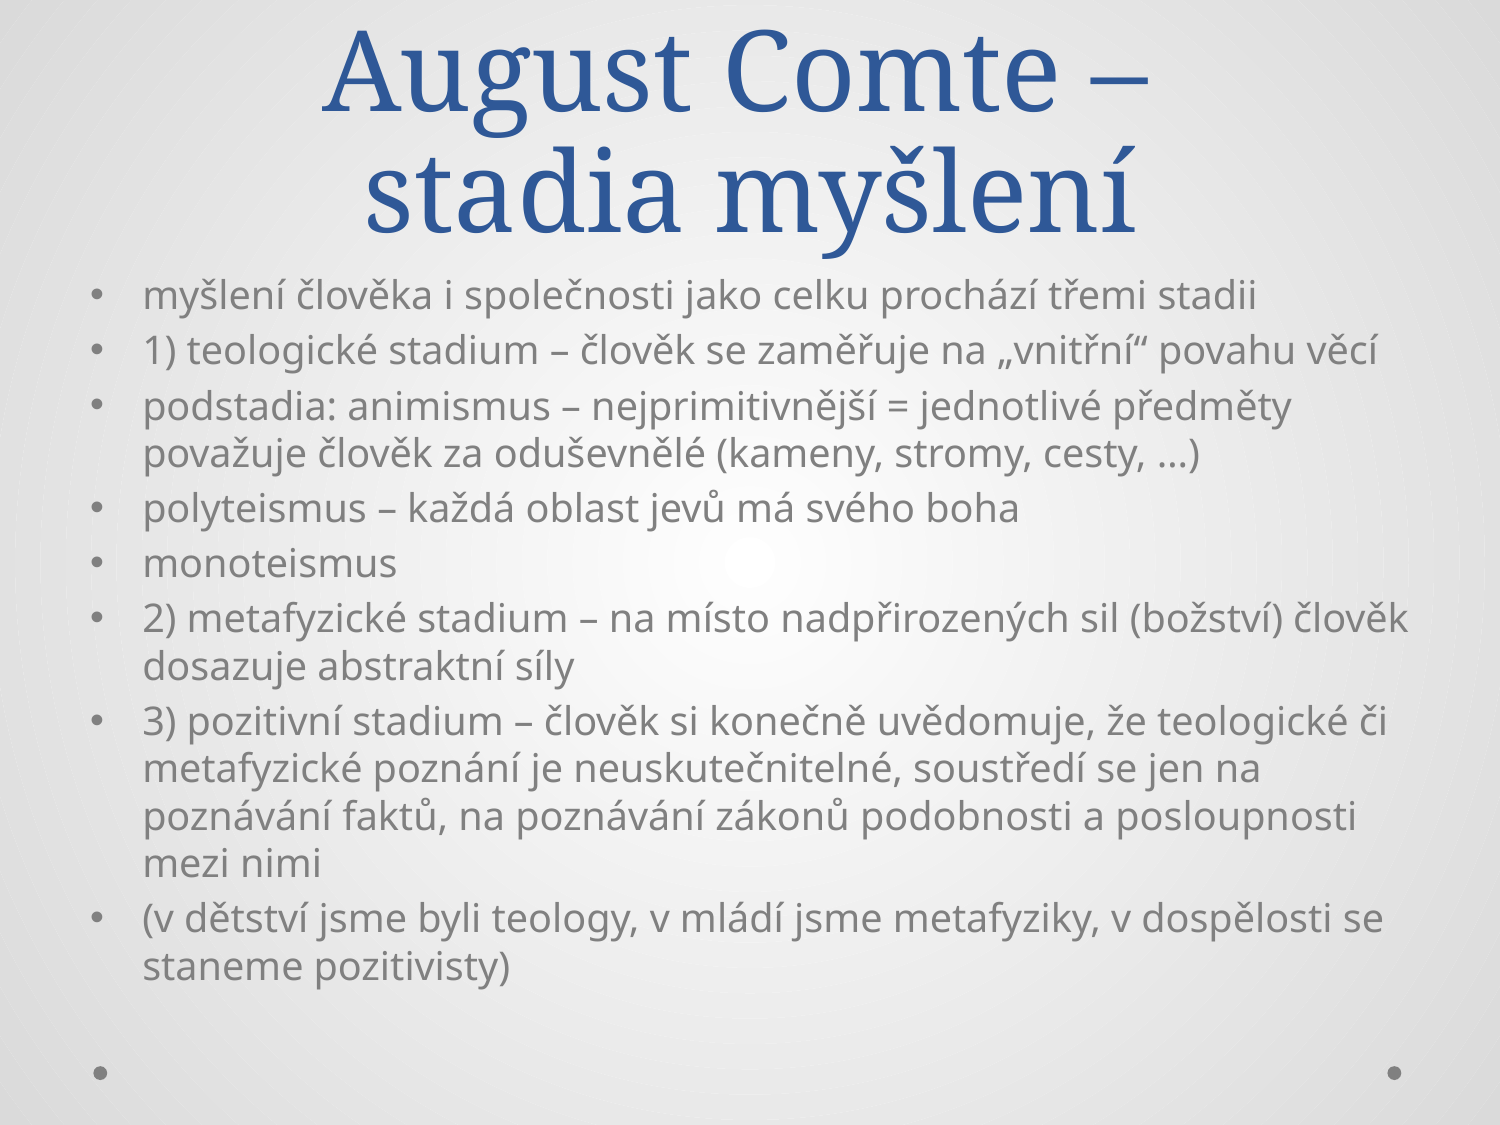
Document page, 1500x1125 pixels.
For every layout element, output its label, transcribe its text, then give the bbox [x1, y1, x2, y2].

list myšlení člověka i společnosti jako celku prochází třemi stadii 1) teologické stadium – člověk se zaměřuje na „vnitřní“ povahu věcí podstadia: animismus – nejprimitivnější = jednotlivé předměty považuje člověk za oduševnělé (kameny, stromy, cesty, …) polyteismus – každá oblast jevů má svého boha monoteismus 2) metafyzické stadium – na místo nadpřirozených sil (božství) člověk dosazuje abstraktní síly 3) pozitivní stadium – člověk si konečně uvědomuje, že teologické či metafyzické poznání je neuskutečnitelné, soustředí se jen na poznávání faktů, na poznávání zákonů podobnosti a posloupnosti mezi nimi (v dětství jsme byli teology, v mládí jsme metafyziky, v dospělosti se staneme pozitivisty) [75, 262, 1425, 1005]
title August Comte – stadia myšlení [75, 0, 1425, 262]
